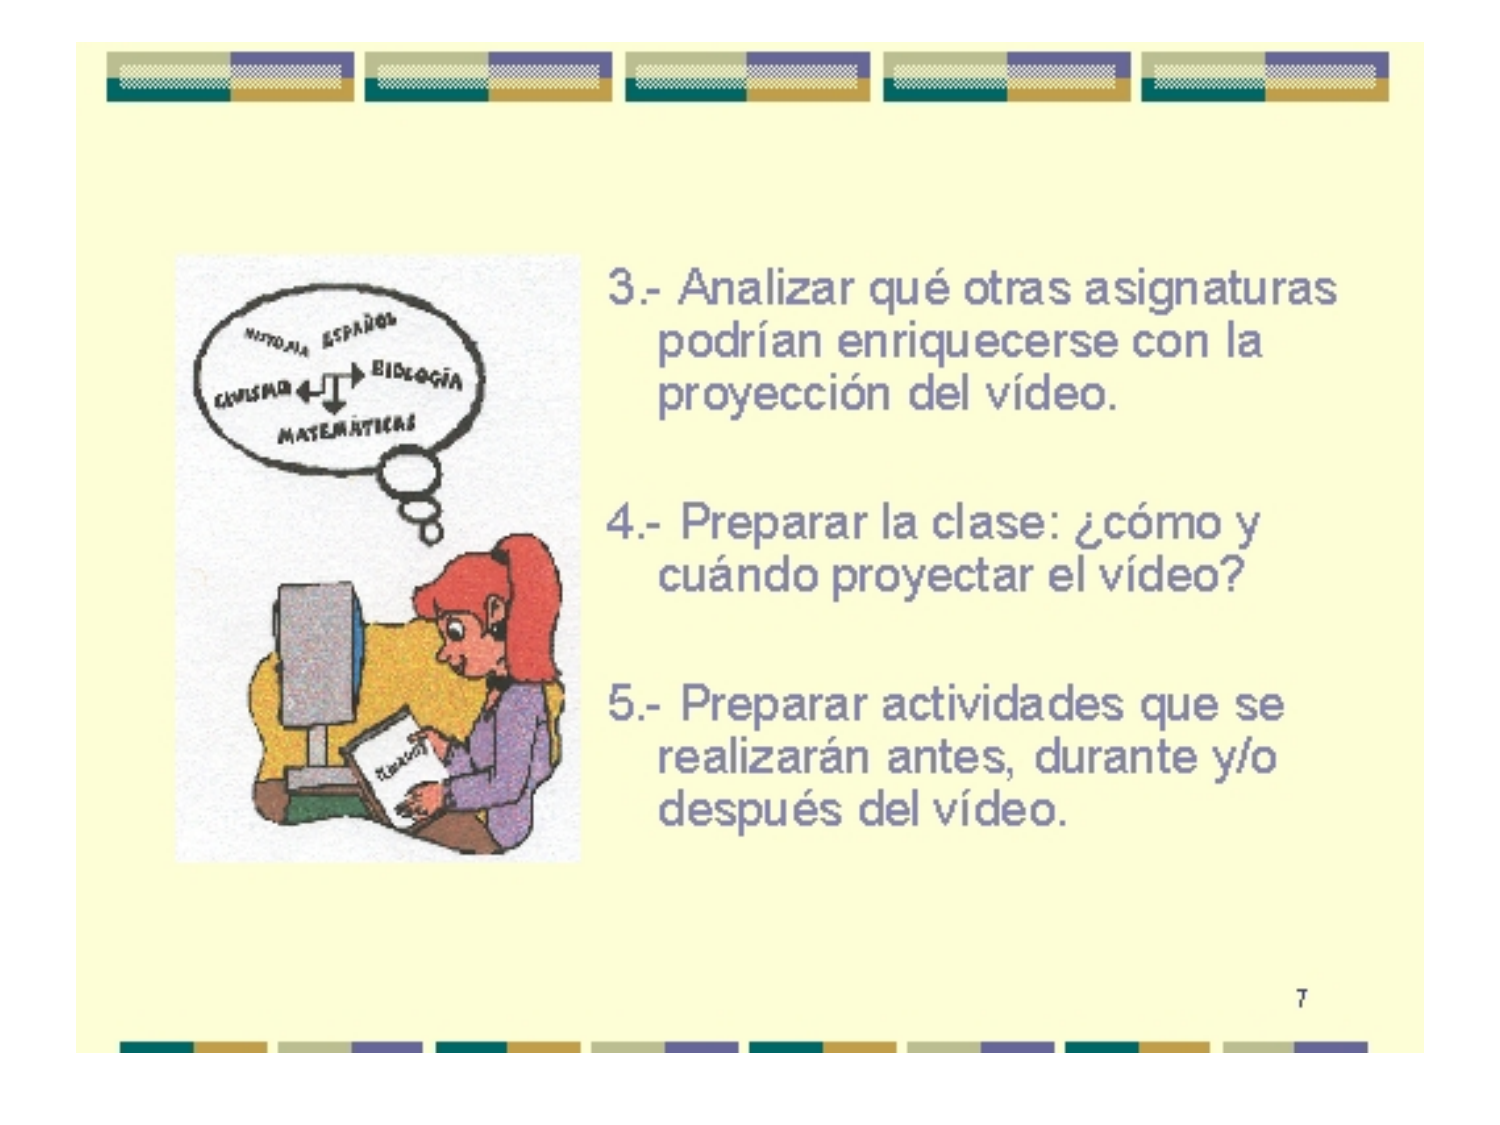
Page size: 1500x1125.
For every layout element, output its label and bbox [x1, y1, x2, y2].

picture [76, 42, 1424, 1053]
